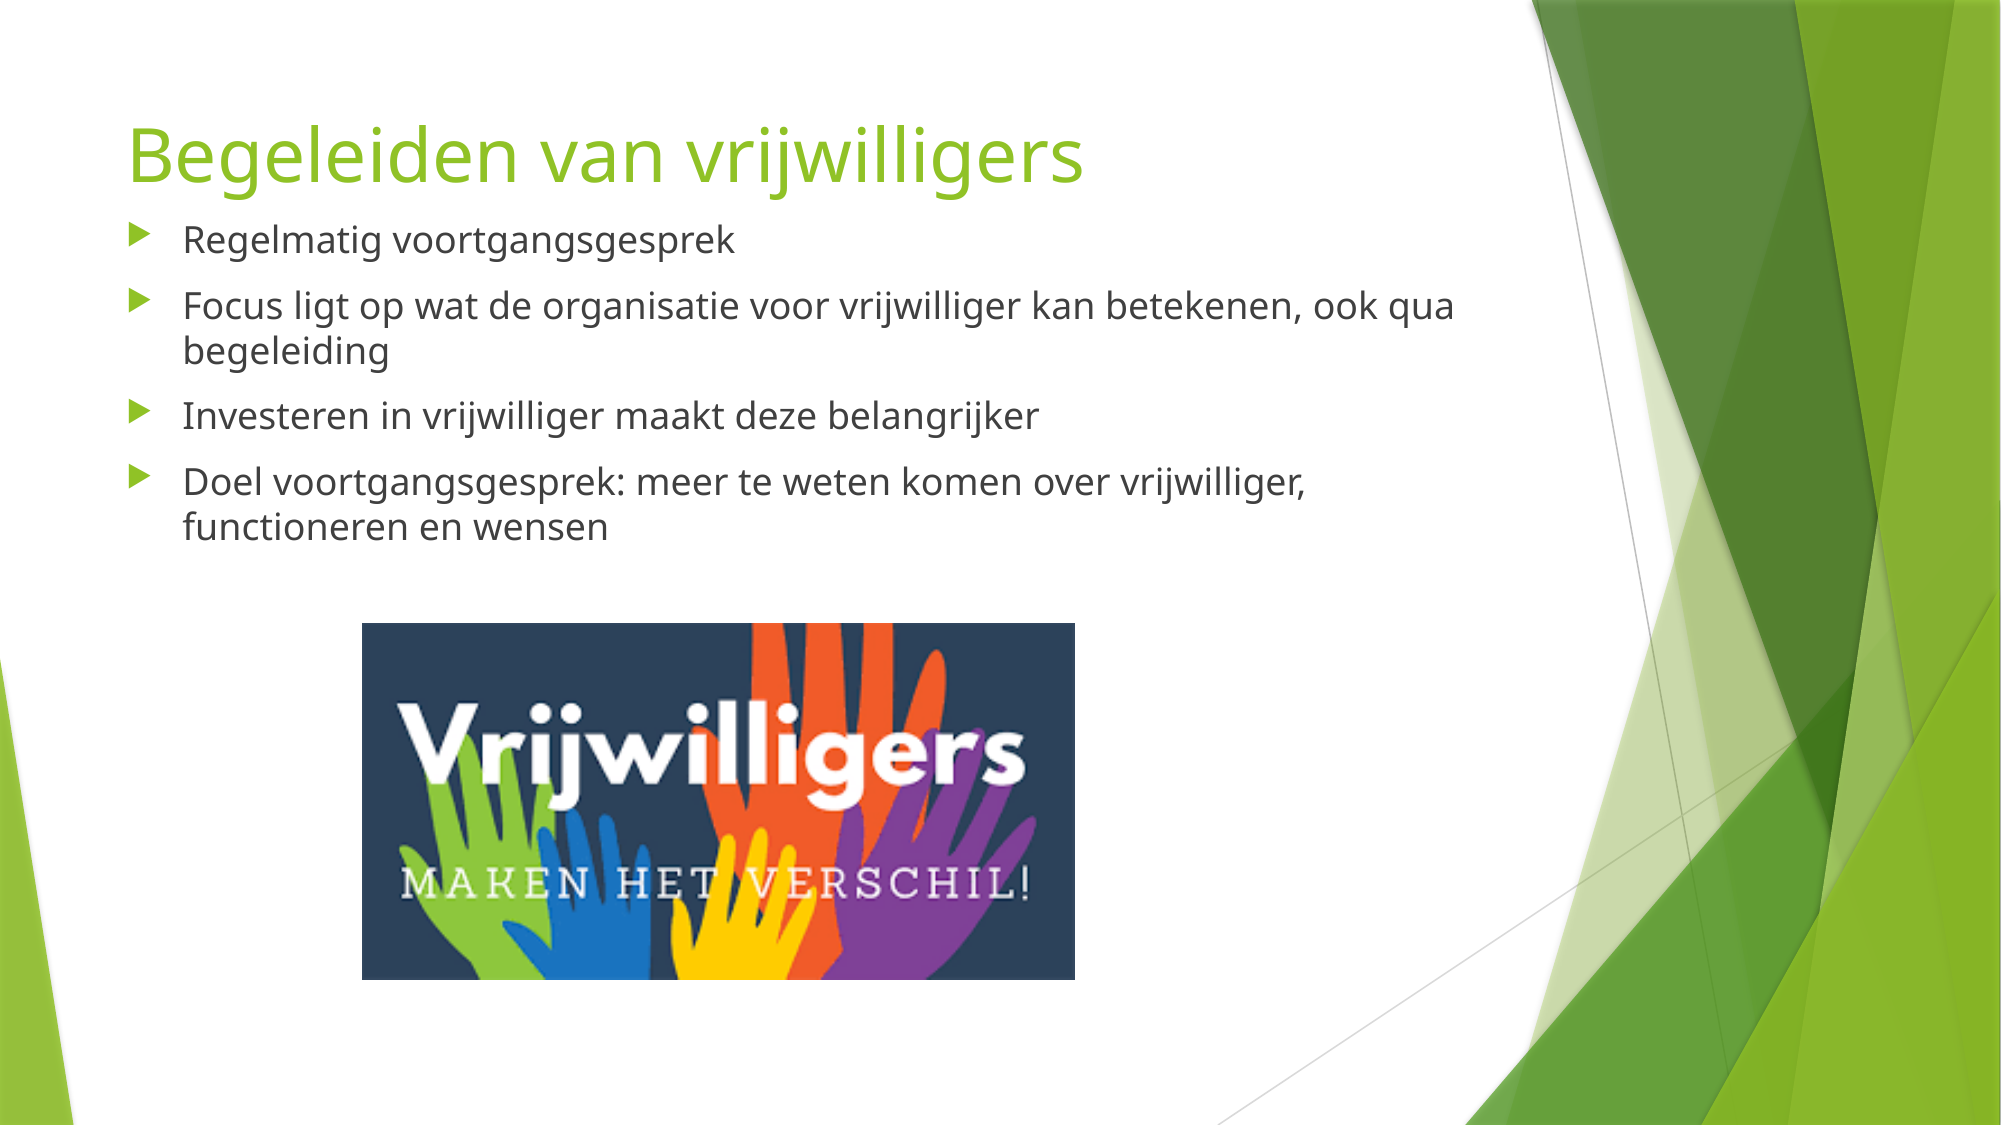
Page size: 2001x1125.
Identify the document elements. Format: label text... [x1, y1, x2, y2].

title Begeleiden van vrijwilligers [111, 99, 1522, 208]
list Regelmatig voortgangsgesprek Focus ligt op wat de organisatie voor vrijwilliger kan betekenen, ook qua begeleiding Investeren in vrijwilliger maakt deze belangrijker Doel voortgangsgesprek: meer te weten komen over vrijwilliger, functioneren en wensen [111, 208, 1522, 845]
picture [361, 623, 1075, 981]
